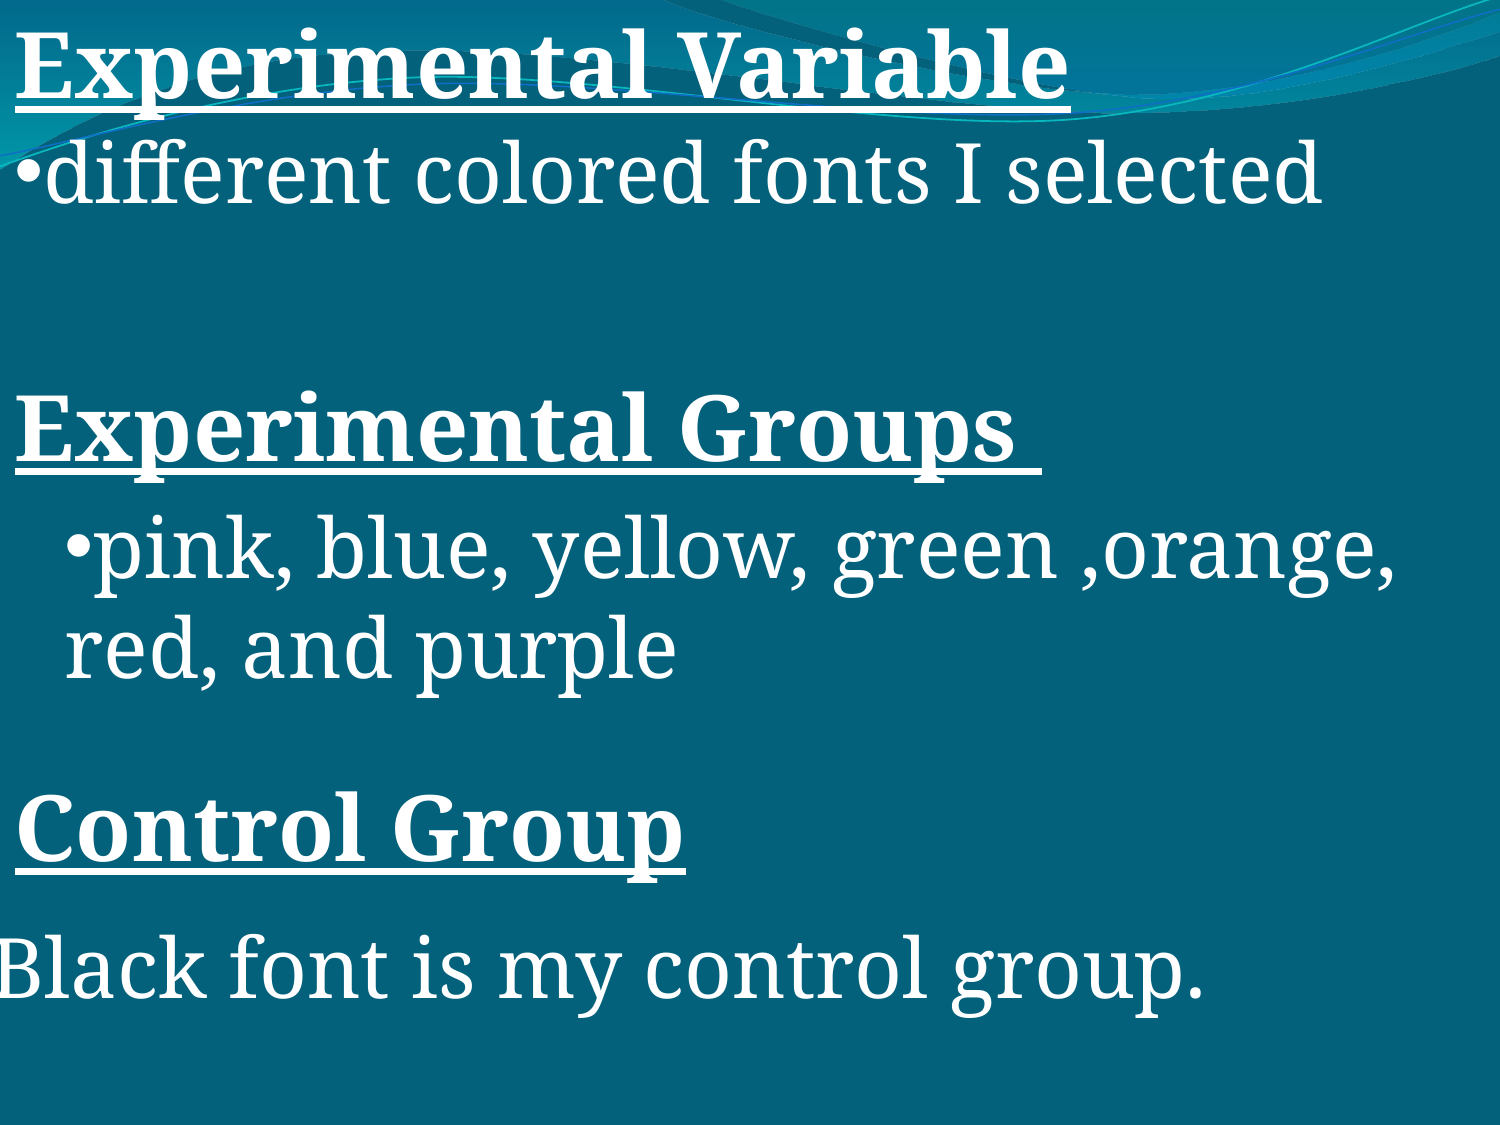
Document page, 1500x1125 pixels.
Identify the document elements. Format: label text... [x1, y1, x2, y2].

text_box Experimental Groups [0, 362, 1425, 488]
text_box Experimental Variable [0, 0, 1200, 112]
text_box Control Group [0, 762, 1125, 888]
text_box pink, blue, yellow, green ,orange, red, and purple [50, 487, 1500, 803]
text_box different colored fonts I selected [0, 112, 1400, 362]
text_box Black font is my control group. [0, 907, 1223, 1123]
